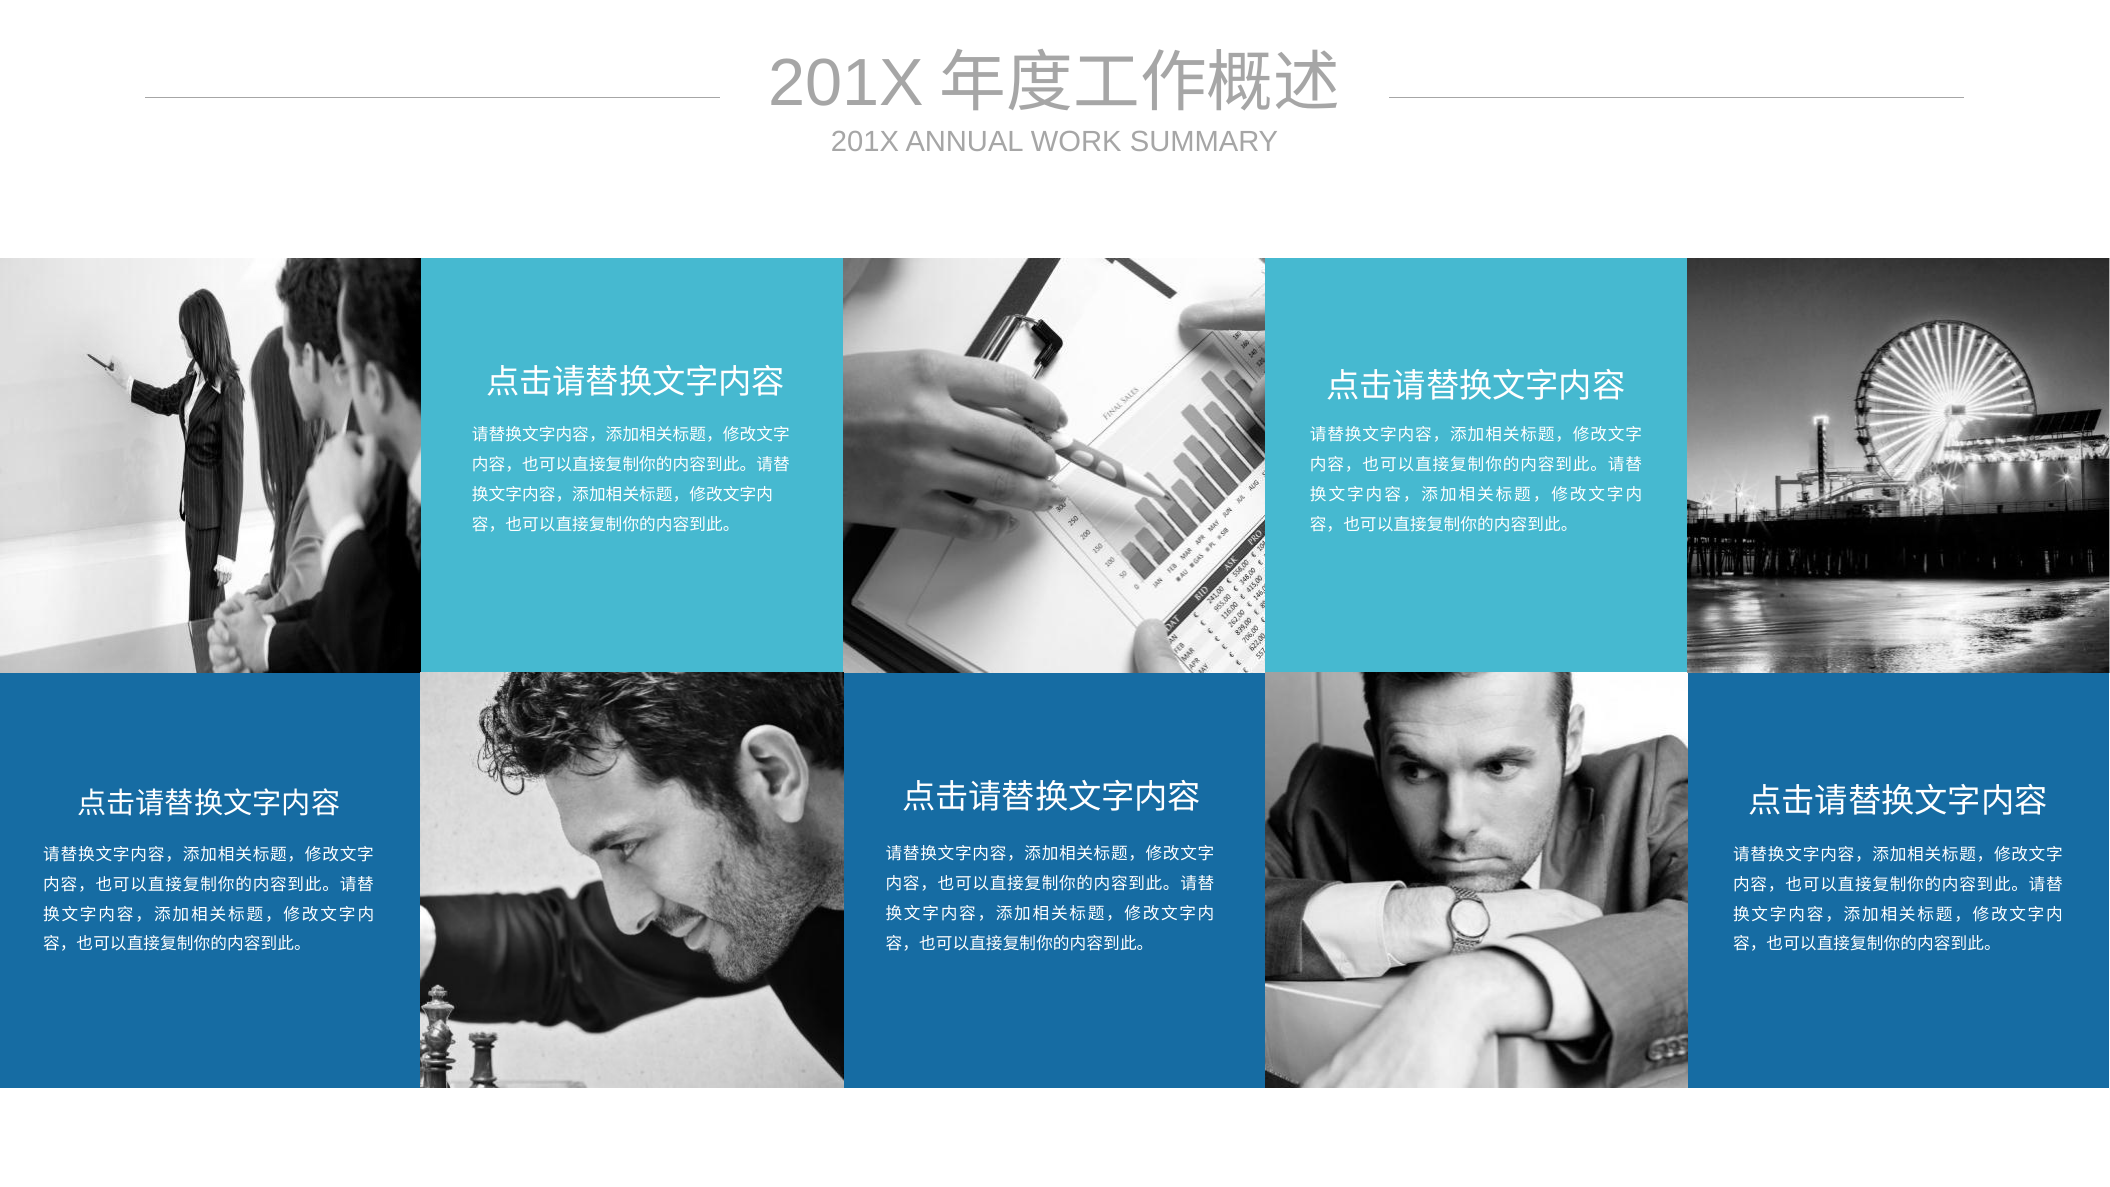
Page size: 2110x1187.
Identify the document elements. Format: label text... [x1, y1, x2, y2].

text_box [1265, 258, 1687, 1088]
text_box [0, 258, 420, 1088]
text_box 201X年度工作概述 [730, 38, 1379, 96]
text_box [420, 258, 843, 1088]
text_box 201X ANNUAL WORK SUMMARY [824, 122, 1285, 158]
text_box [843, 258, 1265, 1088]
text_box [1687, 258, 2110, 1088]
text_box 201X年度工作概述 [730, 98, 1379, 119]
